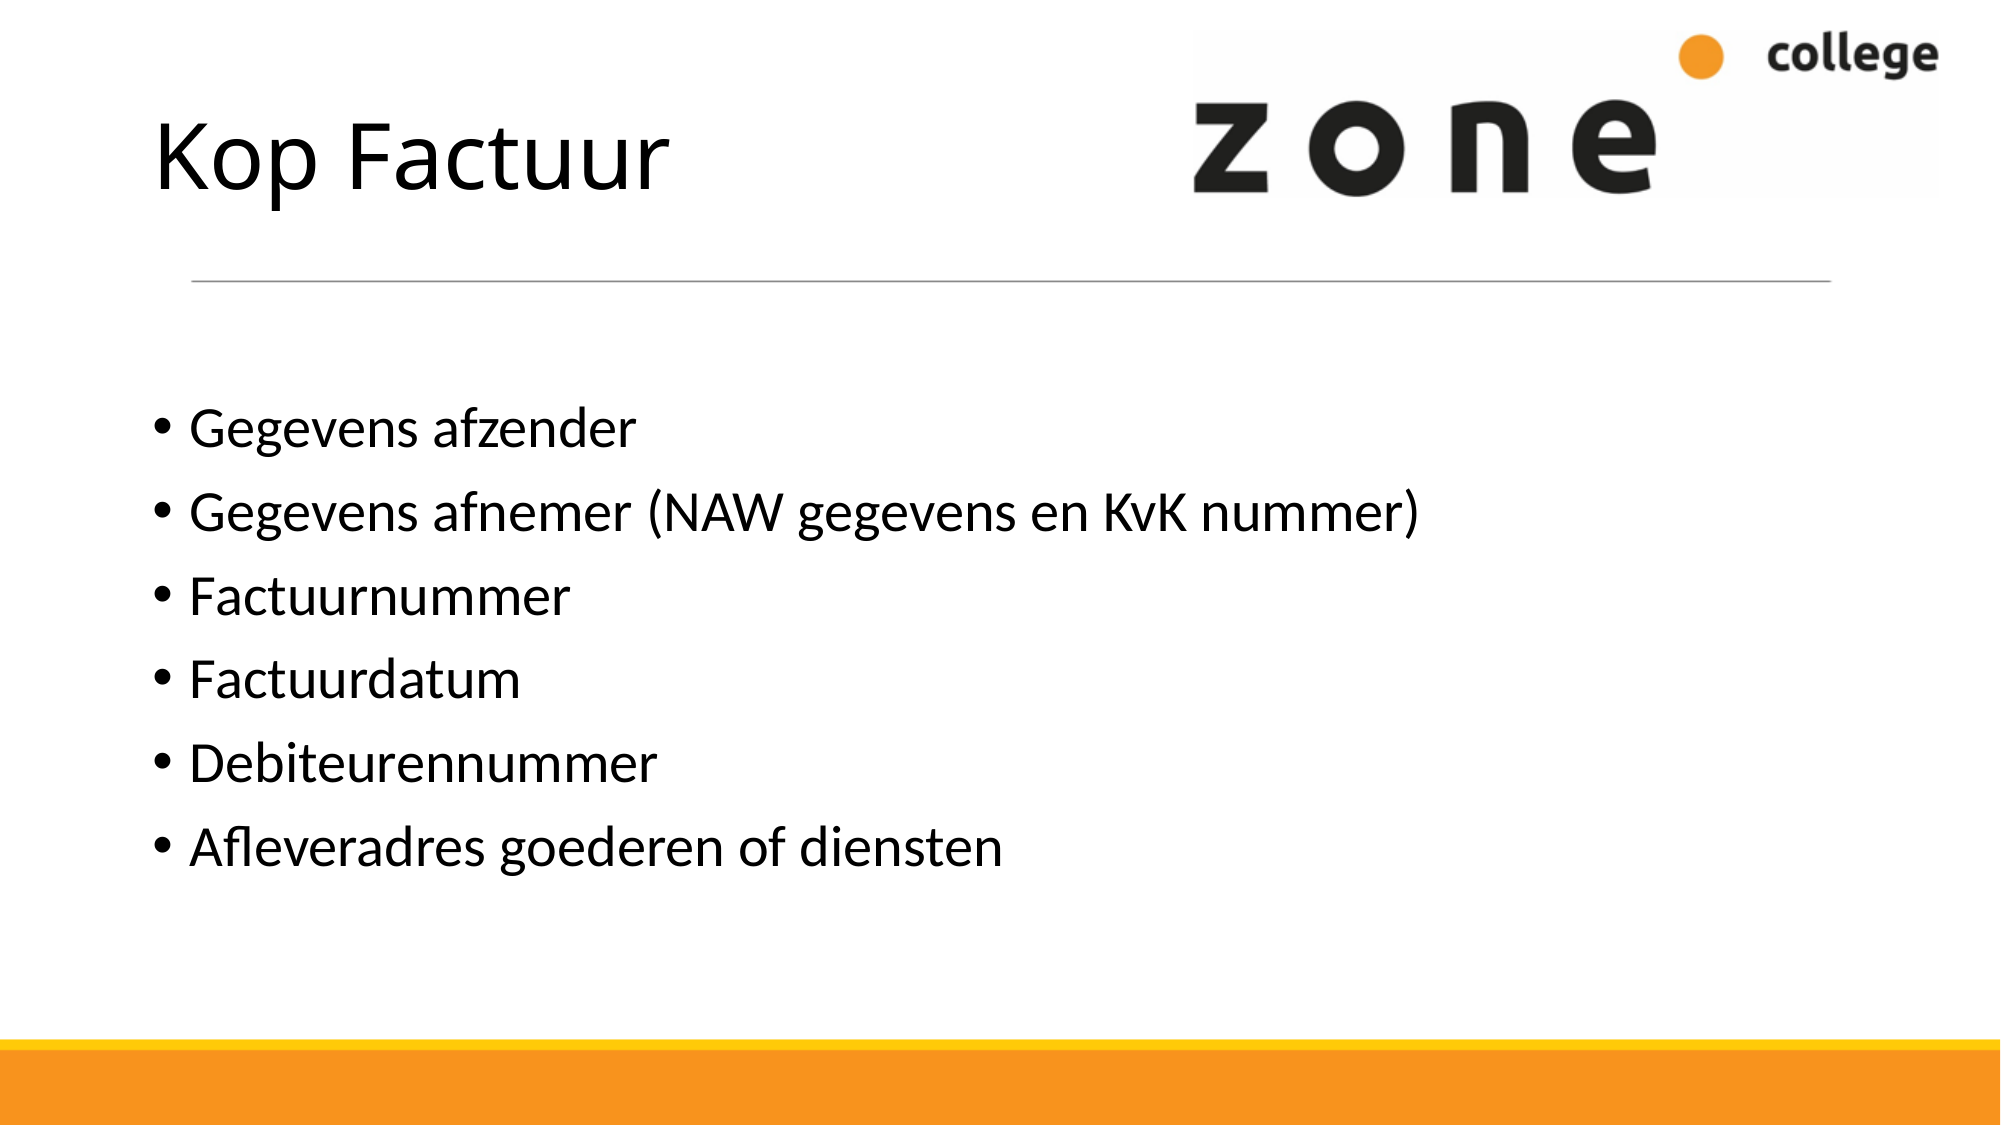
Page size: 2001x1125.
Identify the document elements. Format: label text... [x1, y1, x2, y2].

title Kop Factuur [137, 51, 1863, 269]
list Gegevens afzender Gegevens afnemer (NAW gegevens en KvK nummer) Factuurnummer Factuurdatum Debiteurennummer Afleveradres goederen of diensten [137, 299, 1721, 1014]
picture [0, 0, 2001, 1125]
